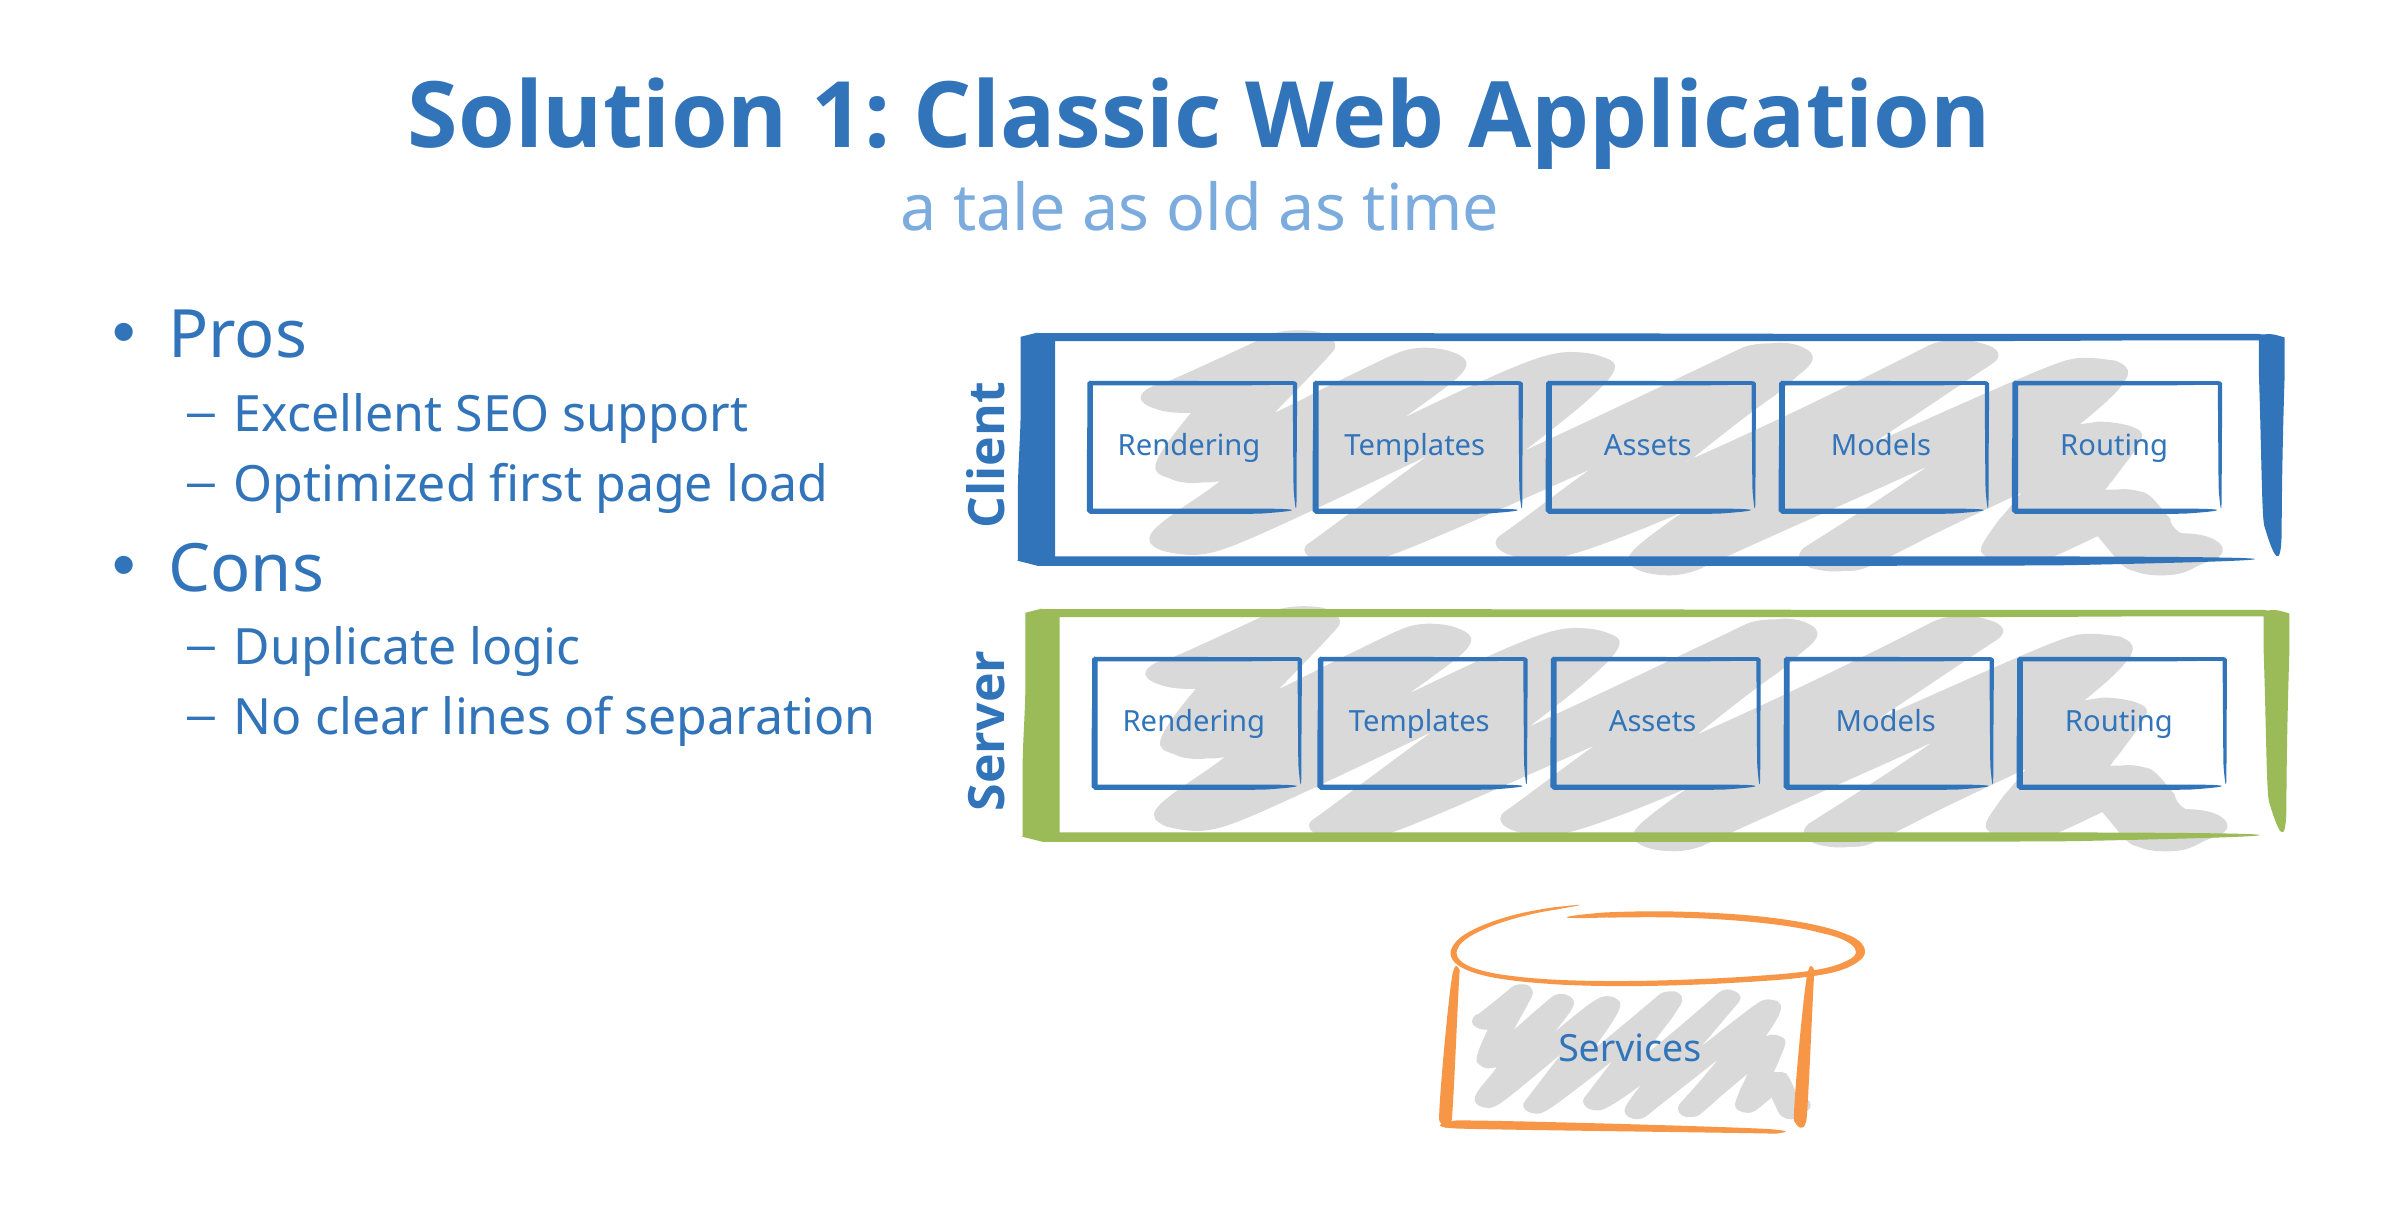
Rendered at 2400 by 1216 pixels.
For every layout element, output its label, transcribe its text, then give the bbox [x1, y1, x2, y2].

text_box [1427, 902, 1871, 1134]
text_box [1005, 604, 2400, 853]
text_box Client [946, 366, 995, 543]
text_box Server [946, 635, 1000, 826]
title Solution 1: Classic Web Application a tale as old as time [120, 48, 2280, 252]
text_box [1000, 328, 2400, 577]
list Pros Excellent SEO support Optimized first page load Cons Duplicate logic No clear lines of separation [97, 283, 936, 1086]
